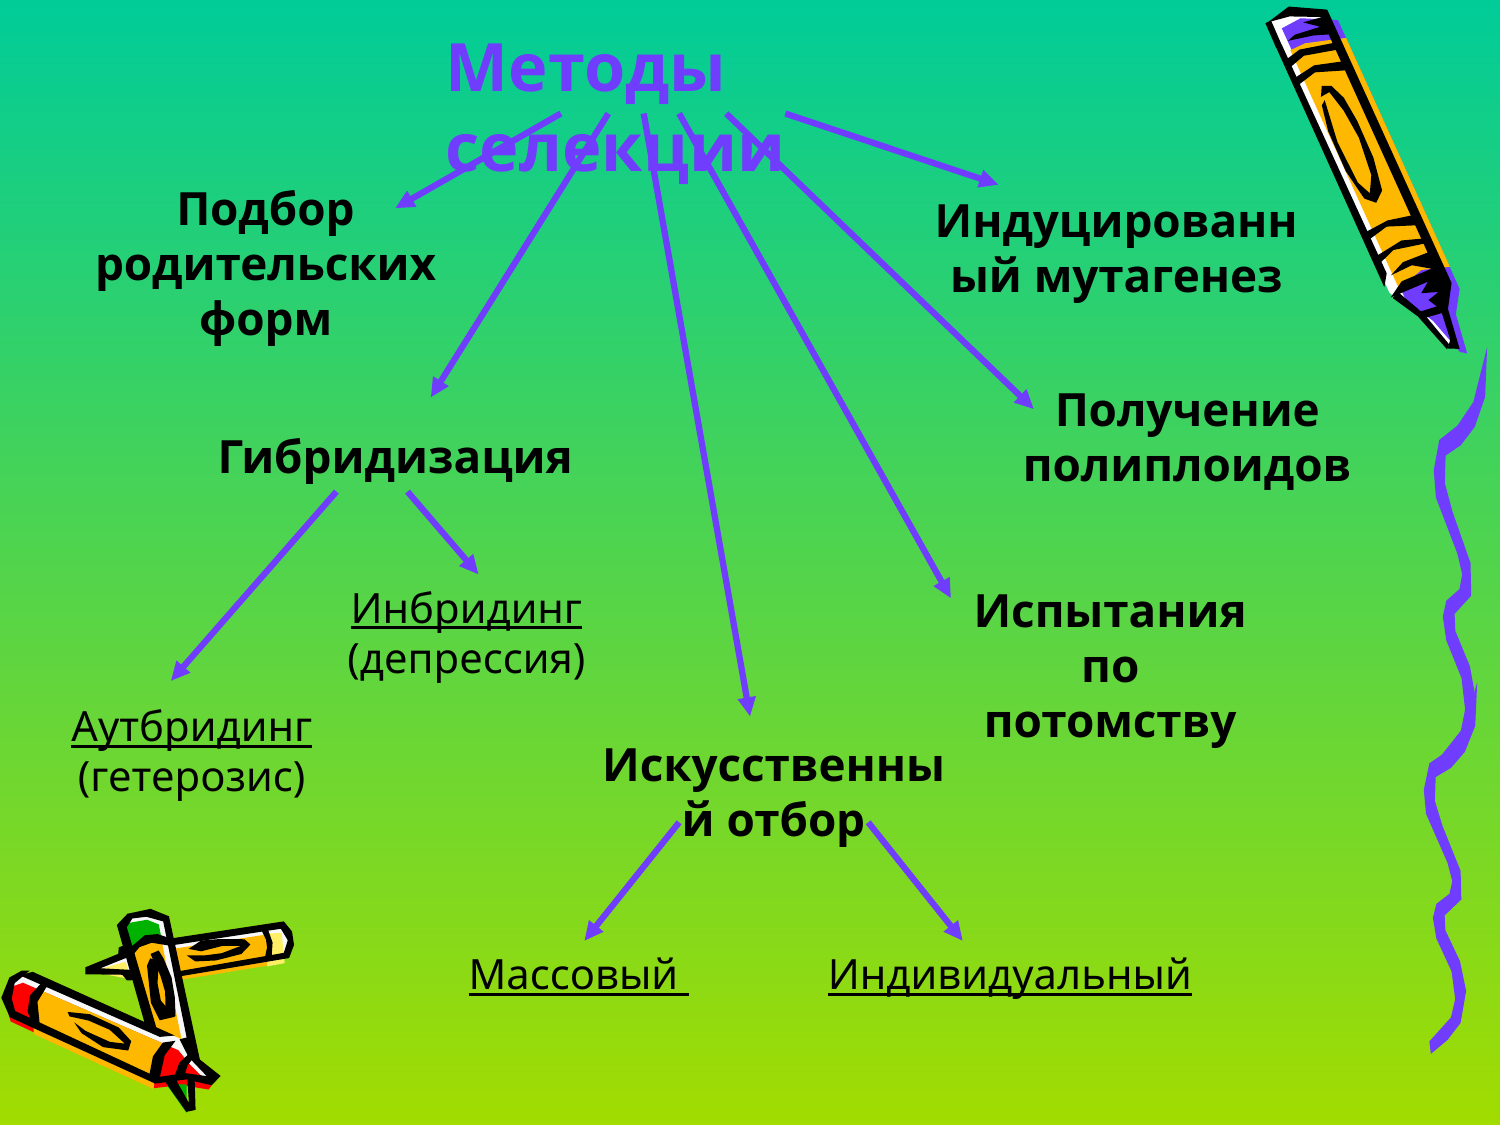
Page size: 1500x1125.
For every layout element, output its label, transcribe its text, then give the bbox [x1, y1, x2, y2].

text_box [171, 491, 337, 681]
text_box [679, 113, 951, 598]
text_box Аутбридинг (гетерозис) [41, 692, 343, 808]
text_box Искусственный отбор [572, 727, 975, 853]
text_box Методы селекции [430, 17, 1083, 193]
text_box Получение полиплоидов [998, 373, 1377, 499]
text_box [643, 113, 754, 717]
text_box Массовый [442, 940, 715, 1006]
text_box [868, 822, 963, 941]
text_box [584, 822, 680, 941]
text_box Инбридинг (депрессия) [324, 574, 609, 689]
text_box Испытания по потомству [939, 574, 1282, 754]
text_box Индуцированный мутагенез [903, 184, 1329, 310]
text_box [430, 113, 609, 398]
text_box Гибридизация [194, 420, 597, 491]
text_box Подбор родительских форм [64, 172, 467, 353]
text_box [395, 113, 561, 209]
text_box [785, 113, 999, 187]
text_box [726, 113, 1034, 409]
text_box [407, 491, 479, 575]
text_box Индивидуальный [809, 940, 1211, 1006]
